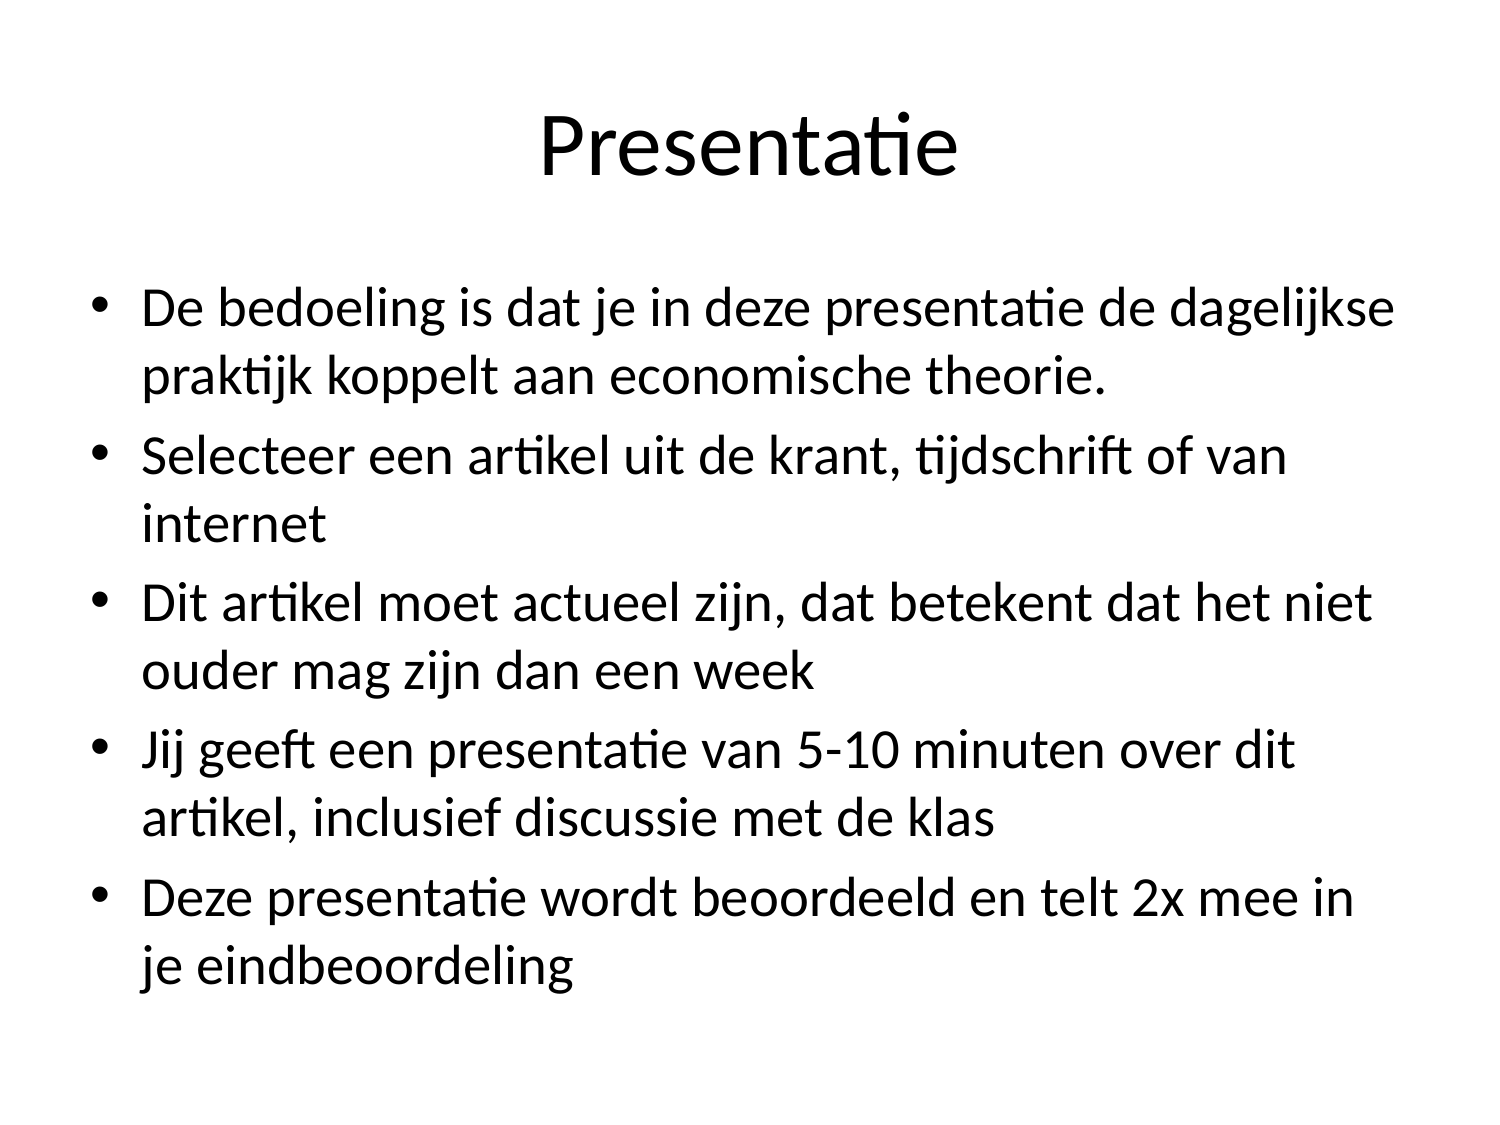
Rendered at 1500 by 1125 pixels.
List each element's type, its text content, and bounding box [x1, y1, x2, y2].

list De bedoeling is dat je in deze presentatie de dagelijkse praktijk koppelt aan economische theorie. Selecteer een artikel uit de krant, tijdschrift of van internet Dit artikel moet actueel zijn, dat betekent dat het niet ouder mag zijn dan een week Jij geeft een presentatie van 5-10 minuten over dit artikel, inclusief discussie met de klas Deze presentatie wordt beoordeeld en telt 2x mee in je eindbeoordeling [75, 262, 1425, 1005]
title Presentatie [75, 45, 1425, 233]
